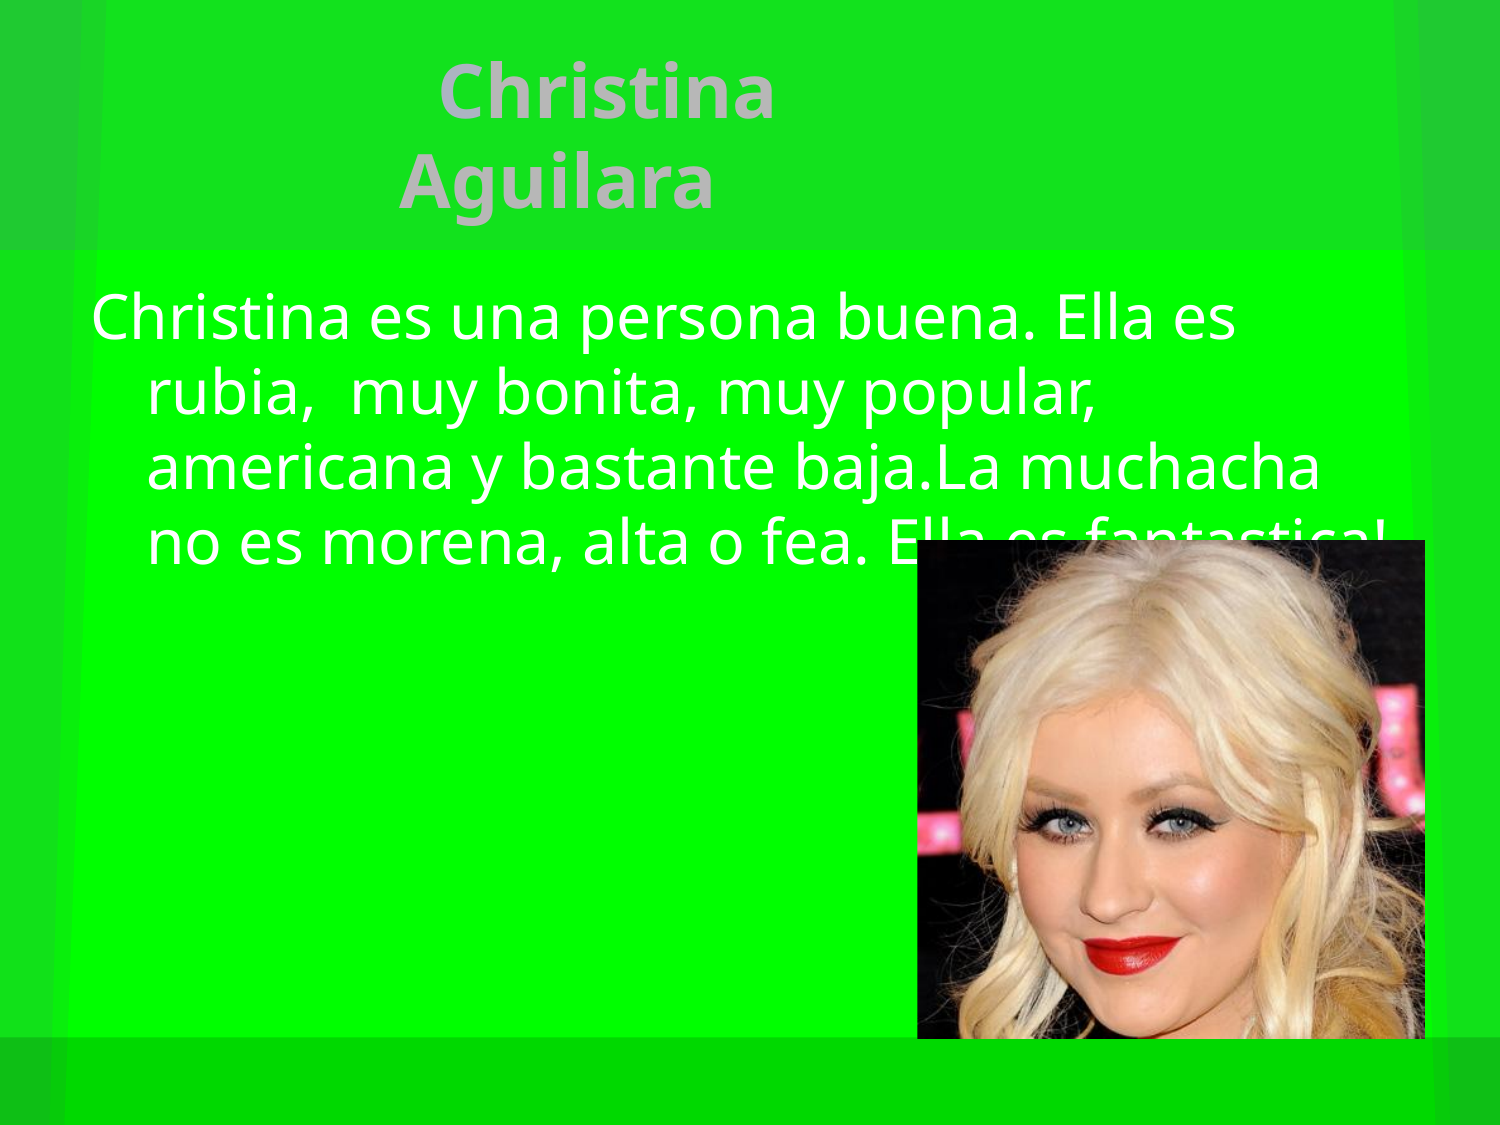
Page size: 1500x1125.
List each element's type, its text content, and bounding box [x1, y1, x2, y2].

list Christina es una persona buena. Ella es rubia, muy bonita, muy popular, americana y bastante baja.La muchacha no es morena, alta o fea. Ella es fantastica! [75, 262, 1425, 1078]
title Christina Aguilara [384, 51, 1037, 239]
text_box [917, 539, 1425, 1039]
